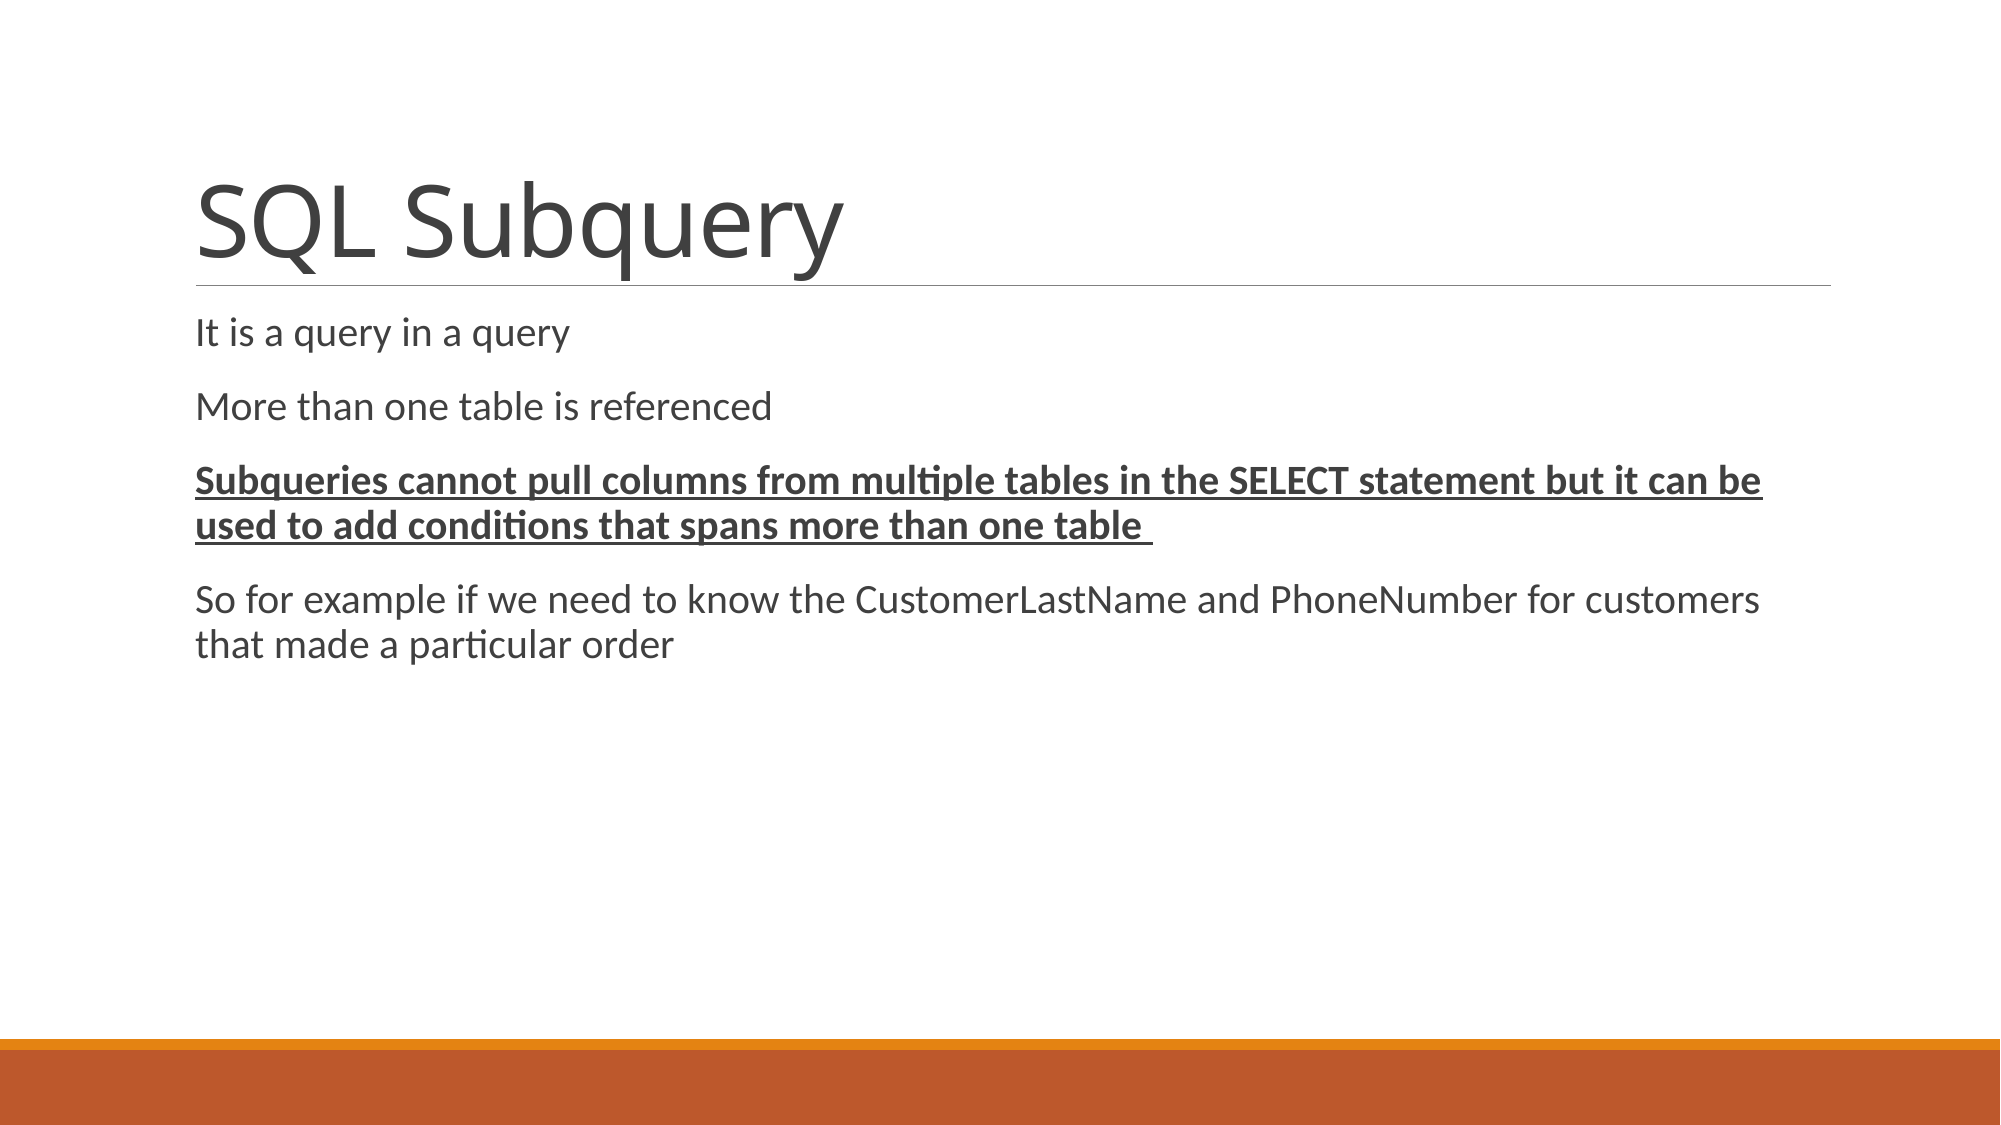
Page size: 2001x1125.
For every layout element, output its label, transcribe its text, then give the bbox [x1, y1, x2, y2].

title SQL Subquery [180, 47, 1830, 285]
list It is a query in a query More than one table is referenced Subqueries cannot pull columns from multiple tables in the SELECT statement but it can be used to add conditions that spans more than one table So for example if we need to know the CustomerLastName and PhoneNumber for customers that made a particular order [180, 302, 1830, 963]
